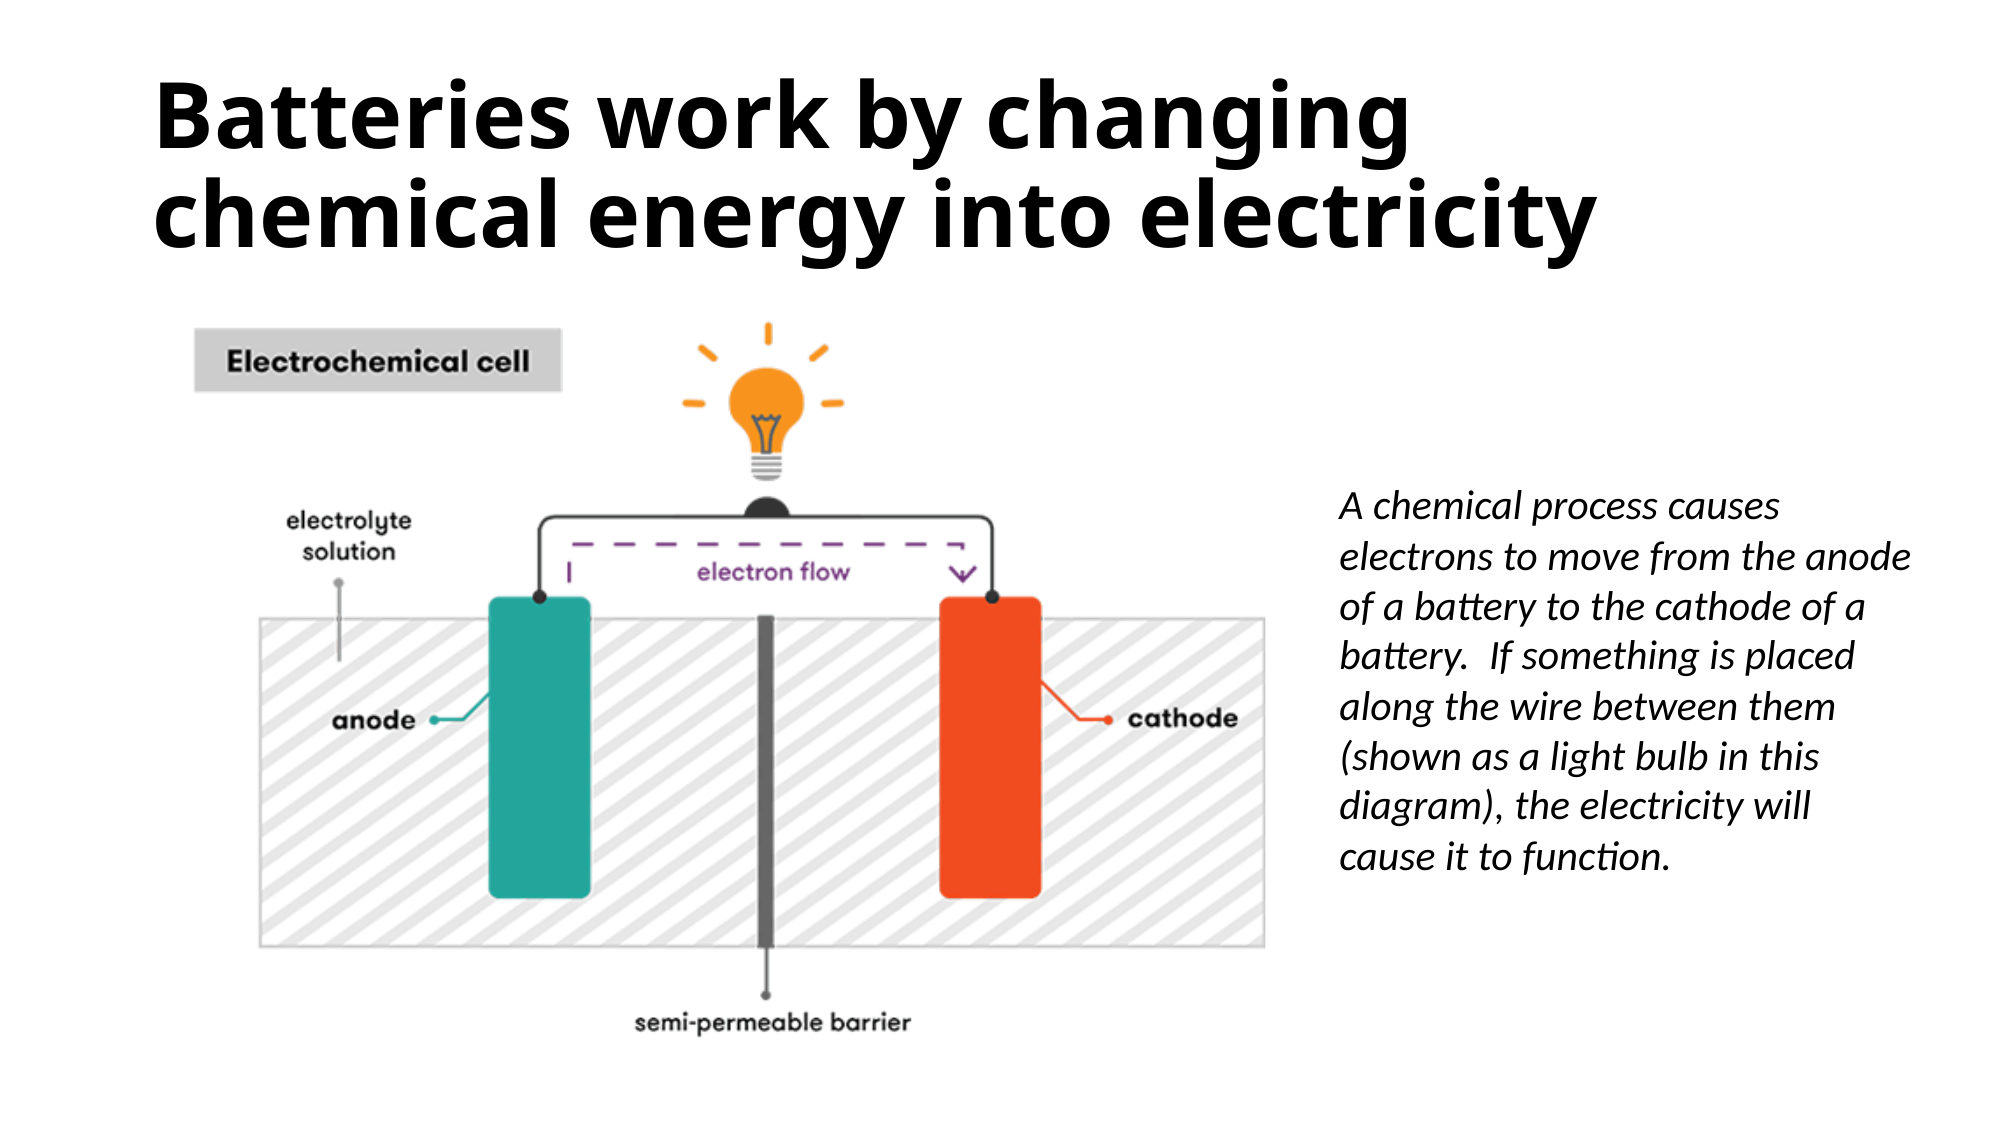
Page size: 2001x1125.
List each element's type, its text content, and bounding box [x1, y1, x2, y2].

title Batteries work by changing chemical energy into electricity [137, 59, 1863, 278]
text_box A chemical process causes electrons to move from the anode of a battery to the cathode of a battery. If something is placed along the wire between them (shown as a light bulb in this diagram), the electricity will cause it to function. [1343, 470, 1930, 886]
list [168, 304, 1343, 1125]
